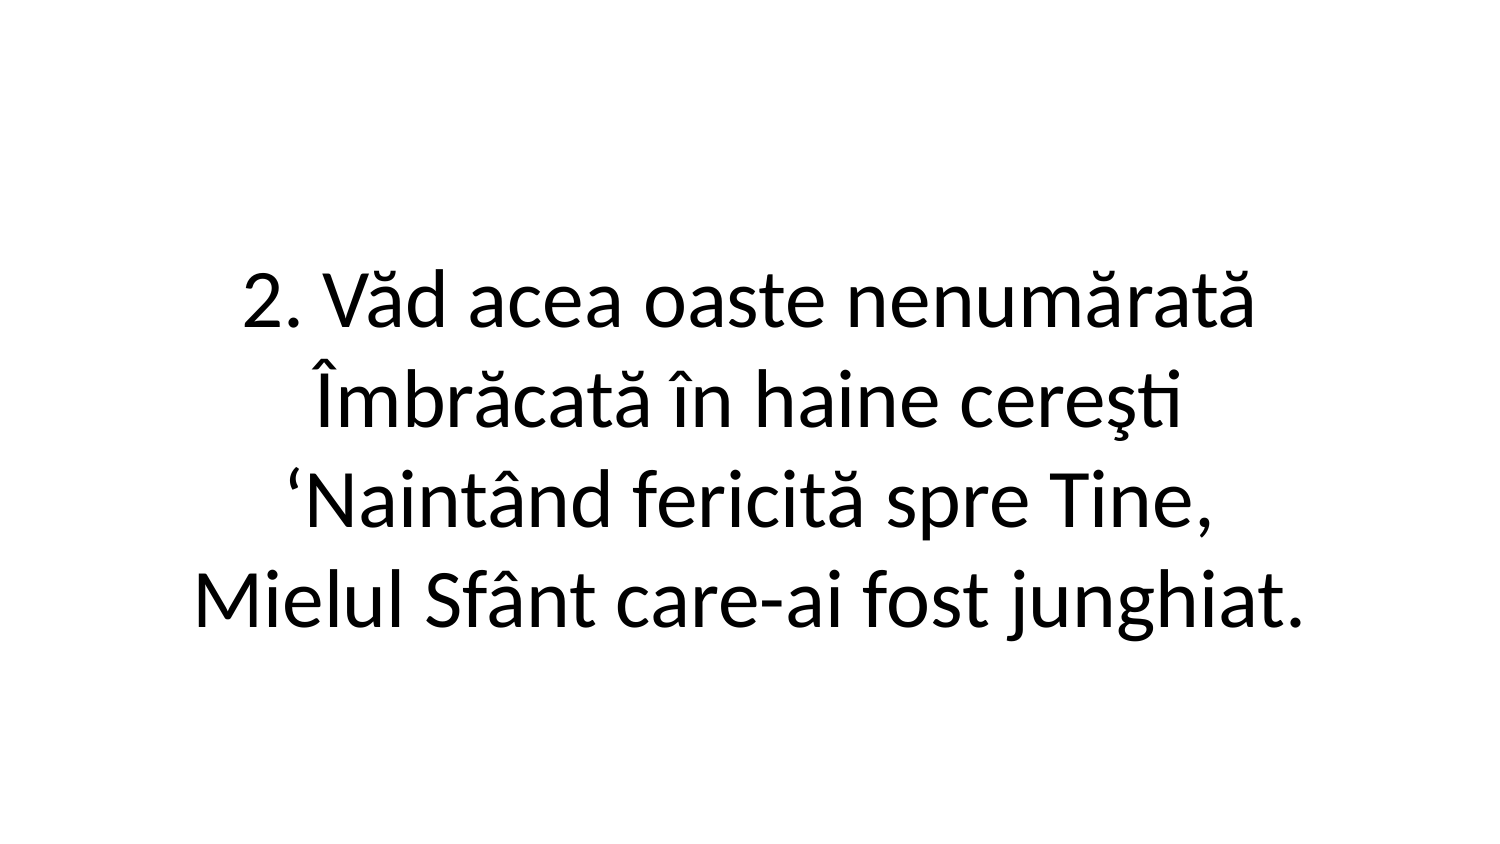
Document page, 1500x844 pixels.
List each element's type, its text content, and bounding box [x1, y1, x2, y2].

text_box 2. Văd acea oaste nenumărată Îmbrăcată în haine cereşti ‘Naintând fericită spre Tine, Mielul Sfânt care-ai fost junghiat. [177, 192, 1323, 652]
